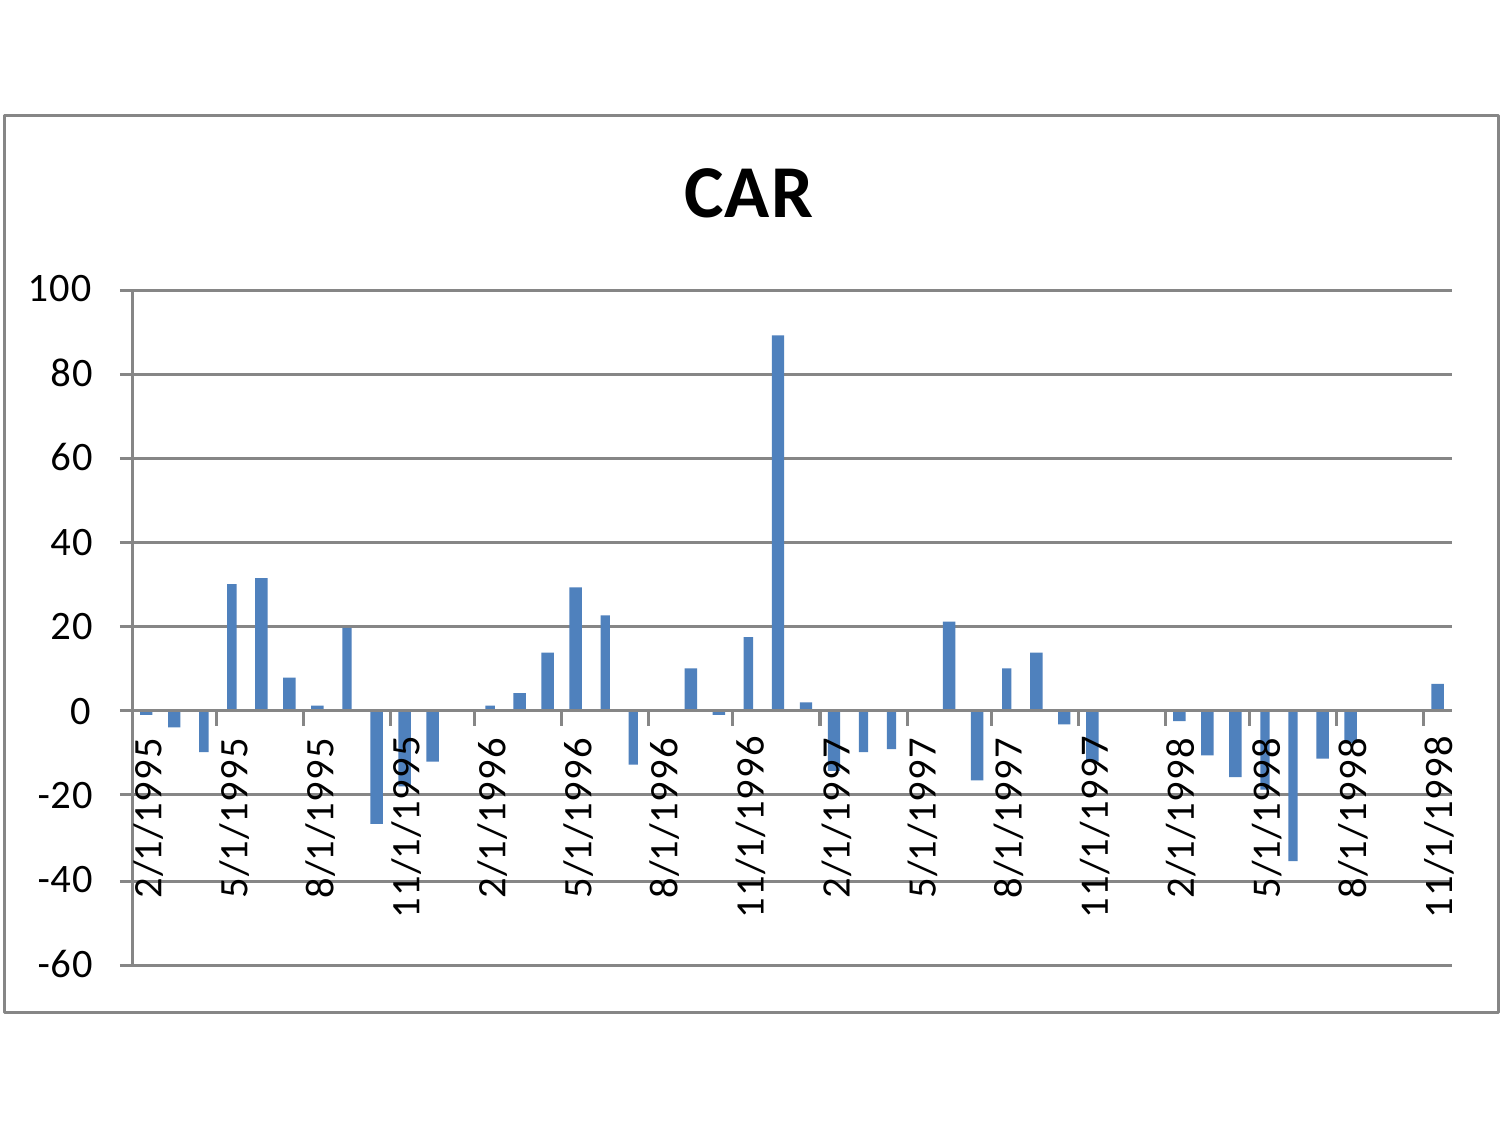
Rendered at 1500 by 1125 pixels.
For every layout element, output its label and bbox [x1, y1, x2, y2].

picture [0, 110, 1500, 1014]
